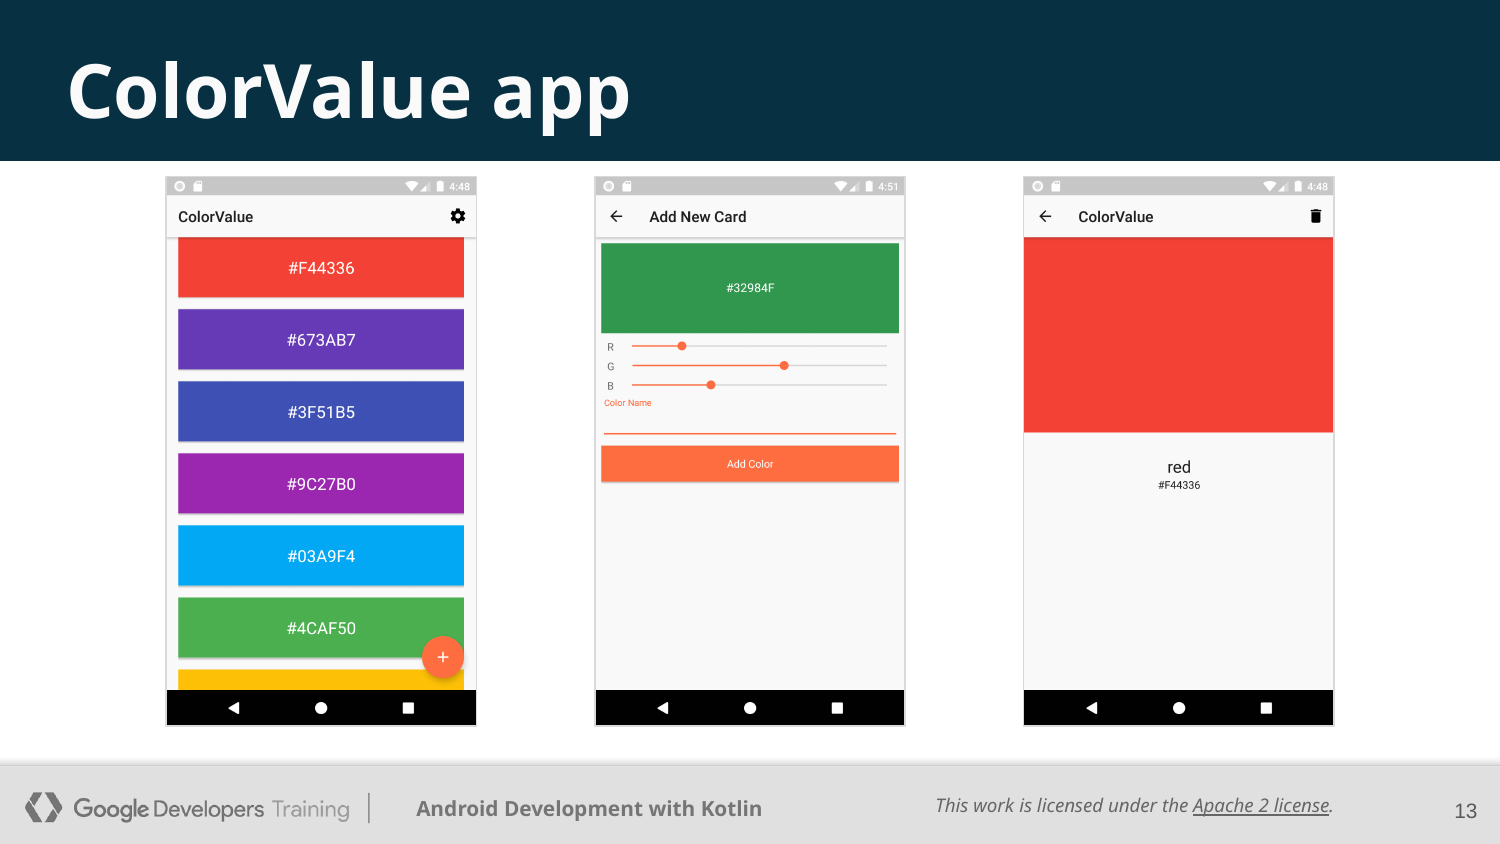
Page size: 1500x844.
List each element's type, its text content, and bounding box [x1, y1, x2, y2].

slide_number ‹#› [1402, 777, 1493, 842]
picture [0, 161, 1500, 844]
title ColorValue app [51, 28, 1449, 122]
